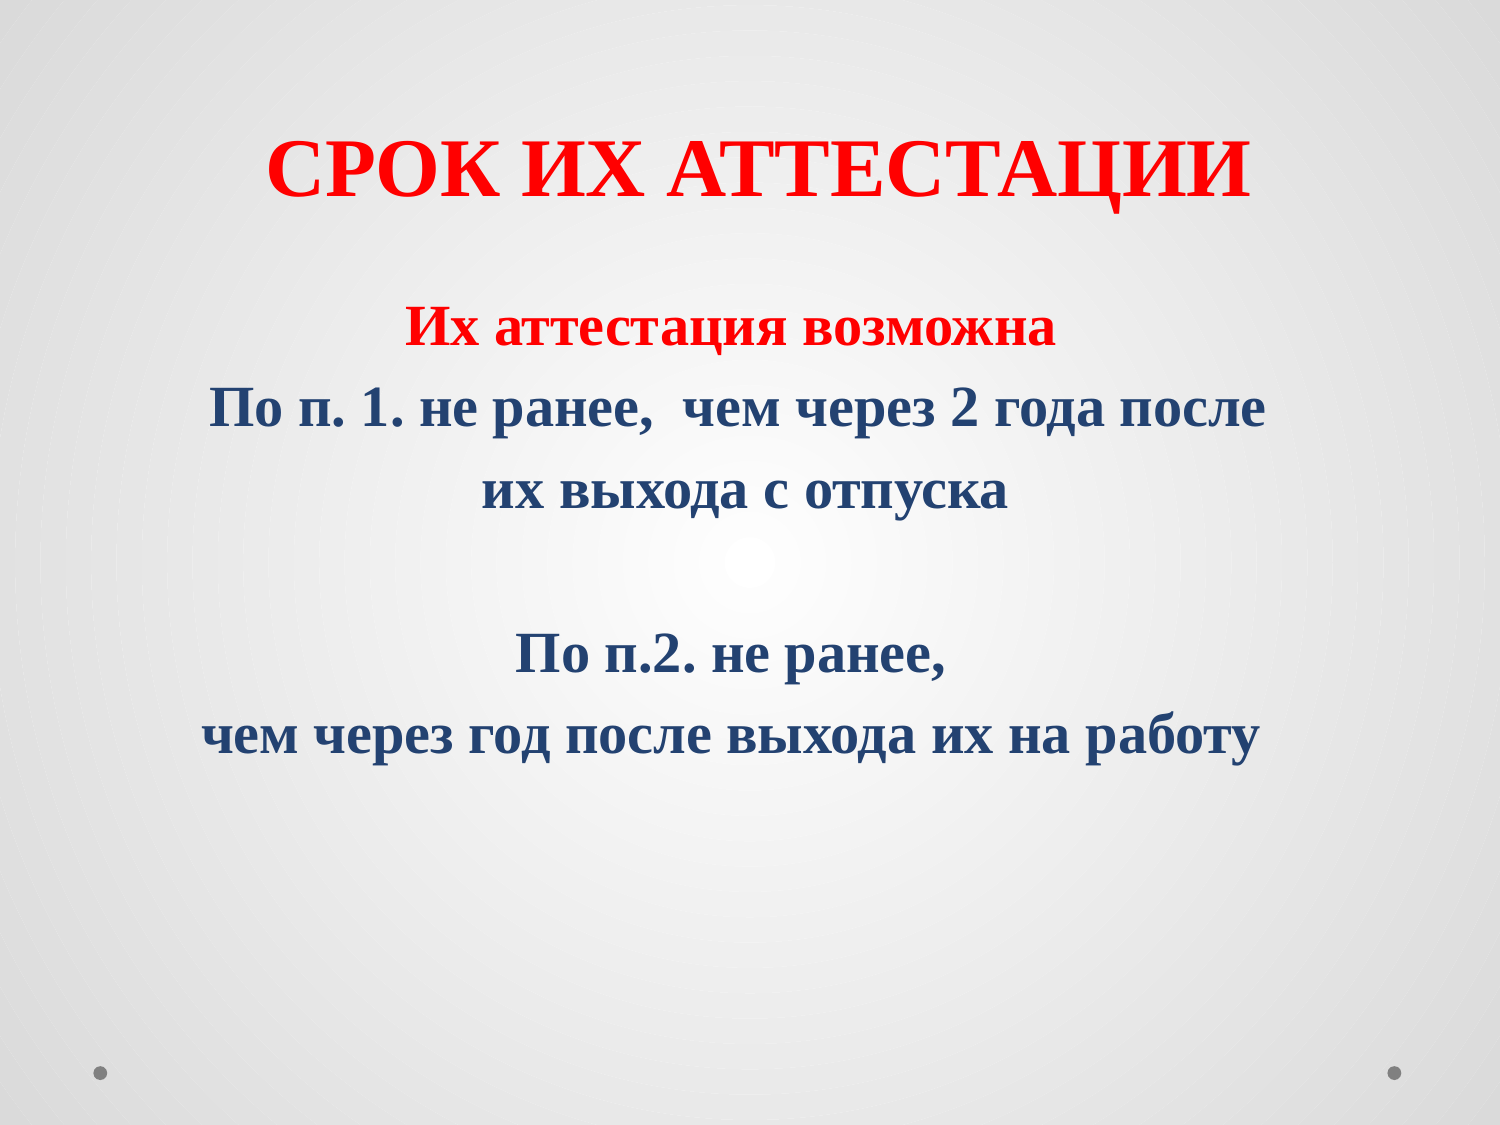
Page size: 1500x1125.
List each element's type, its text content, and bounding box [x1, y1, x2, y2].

text_box [1074, 1024, 1400, 1103]
text_box Их аттестация возможна По п. 1. не ранее, чем через 2 года после их выхода с отпуска По п.2. не ранее, чем через год после выхода их на работу [17, 83, 1459, 1025]
text_box СРОК ИХ АТТЕСТАЦИИ [60, 19, 1458, 220]
